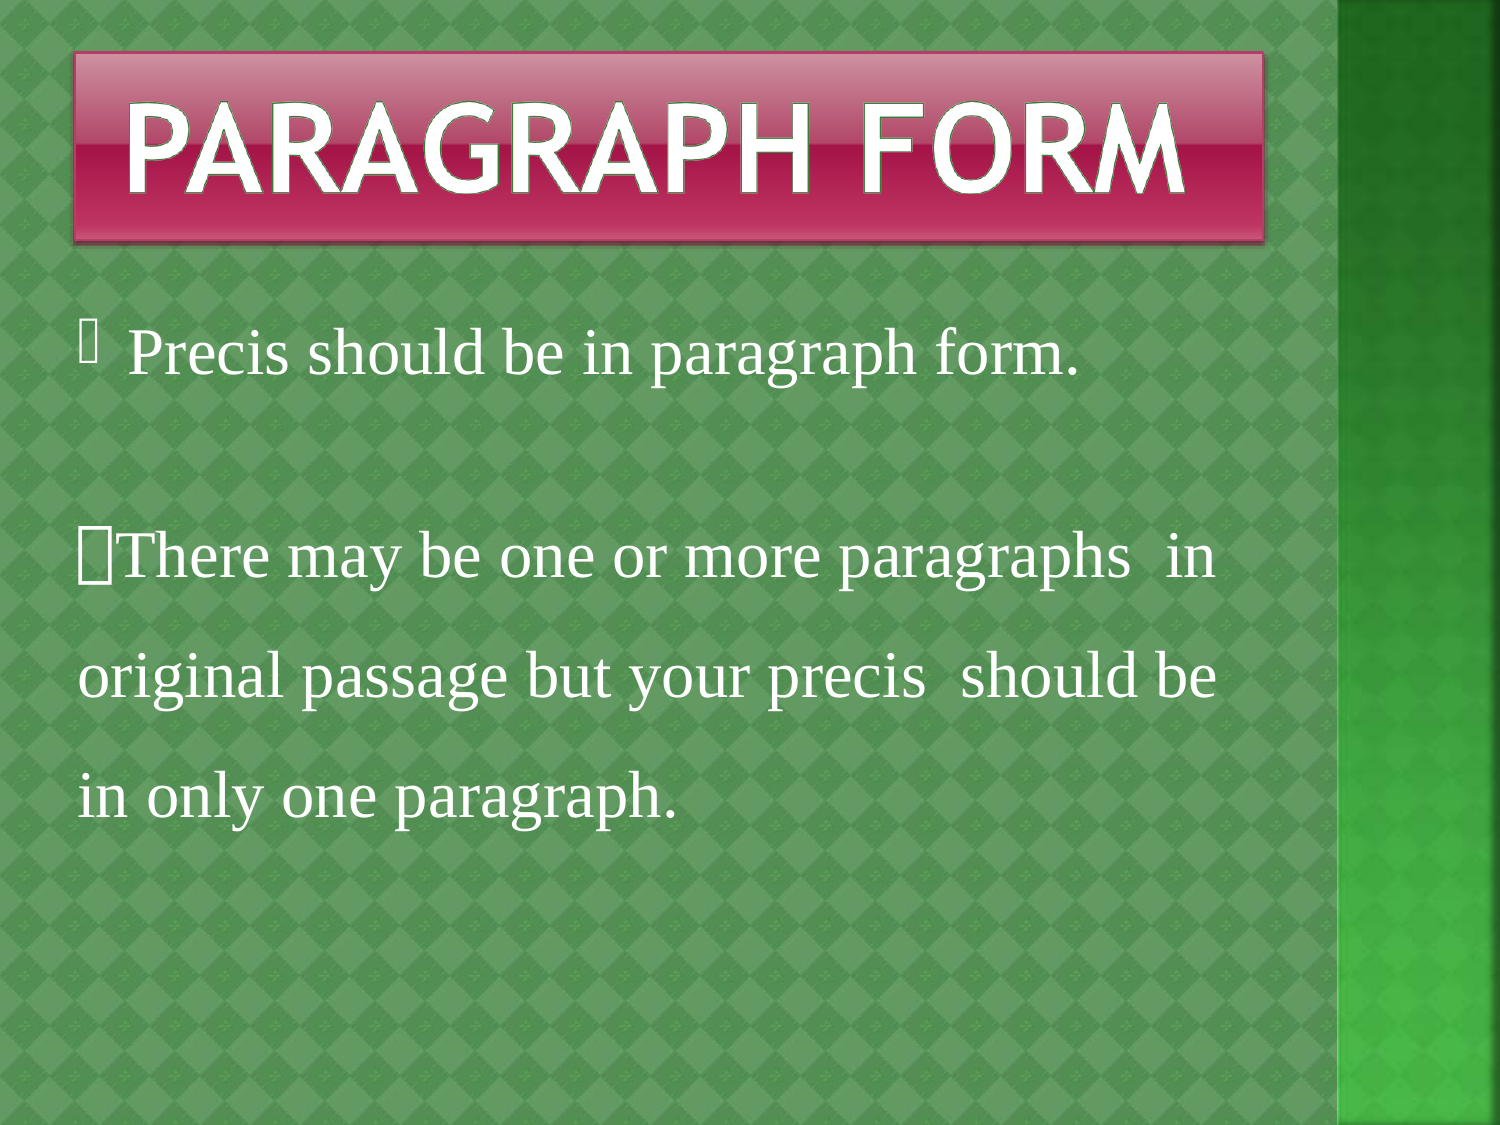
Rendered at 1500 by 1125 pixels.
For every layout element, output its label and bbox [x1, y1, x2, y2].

text_box [0, 0, 1500, 1125]
